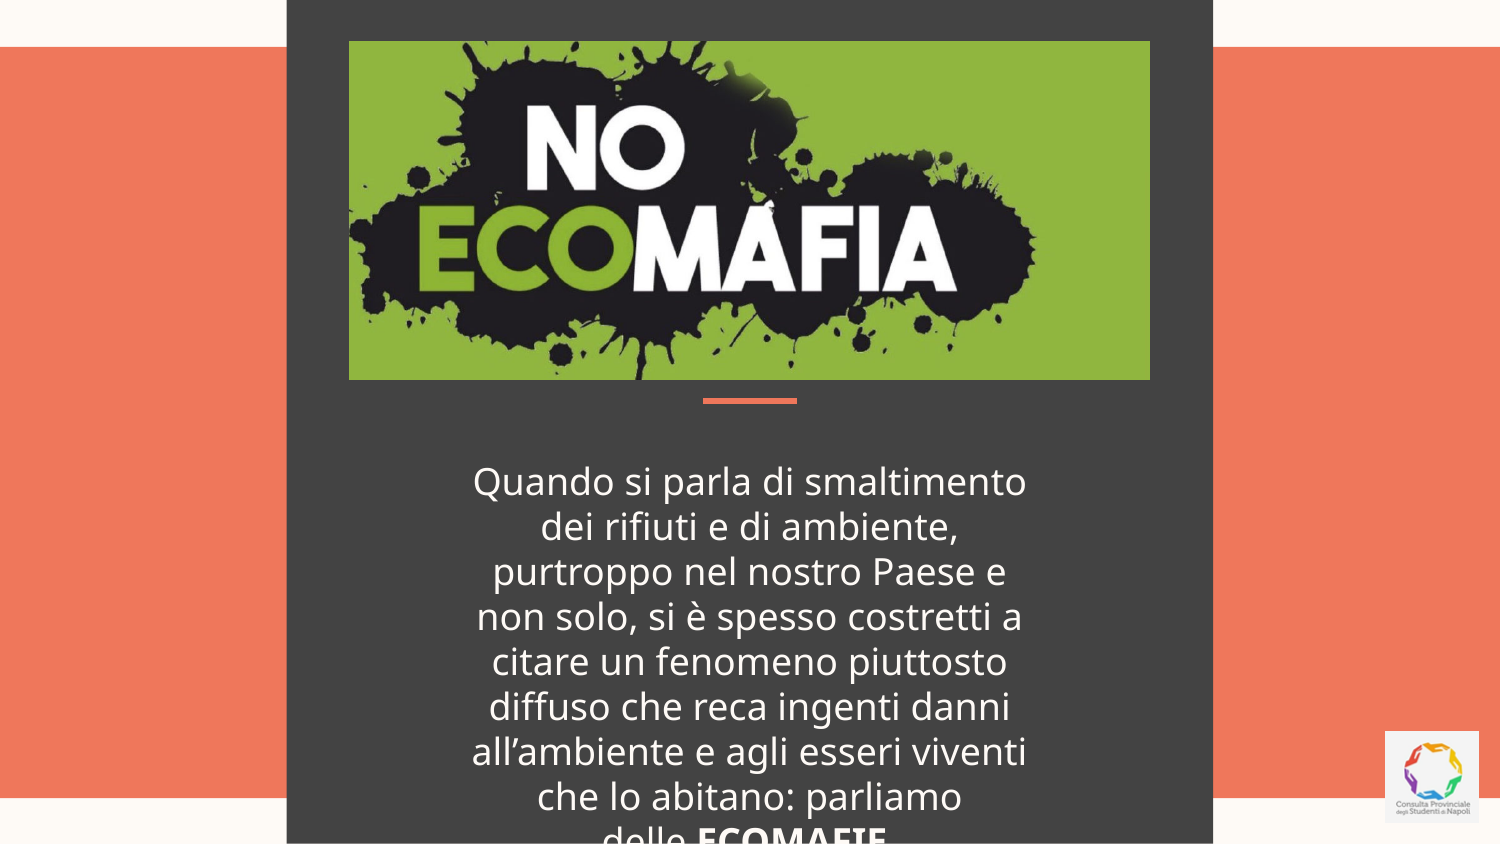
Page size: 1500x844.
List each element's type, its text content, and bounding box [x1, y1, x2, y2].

picture [349, 41, 1151, 380]
picture [1385, 730, 1480, 823]
subtitle Quando si parla di smaltimento dei rifiuti e di ambiente, purtroppo nel nostro Paese e non solo, si è spesso costretti a citare un fenomeno piuttosto diffuso che reca ingenti danni all’ambiente e agli esseri viventi che lo abitano: parliamo delle ECOMAFIE. [443, 443, 1057, 638]
